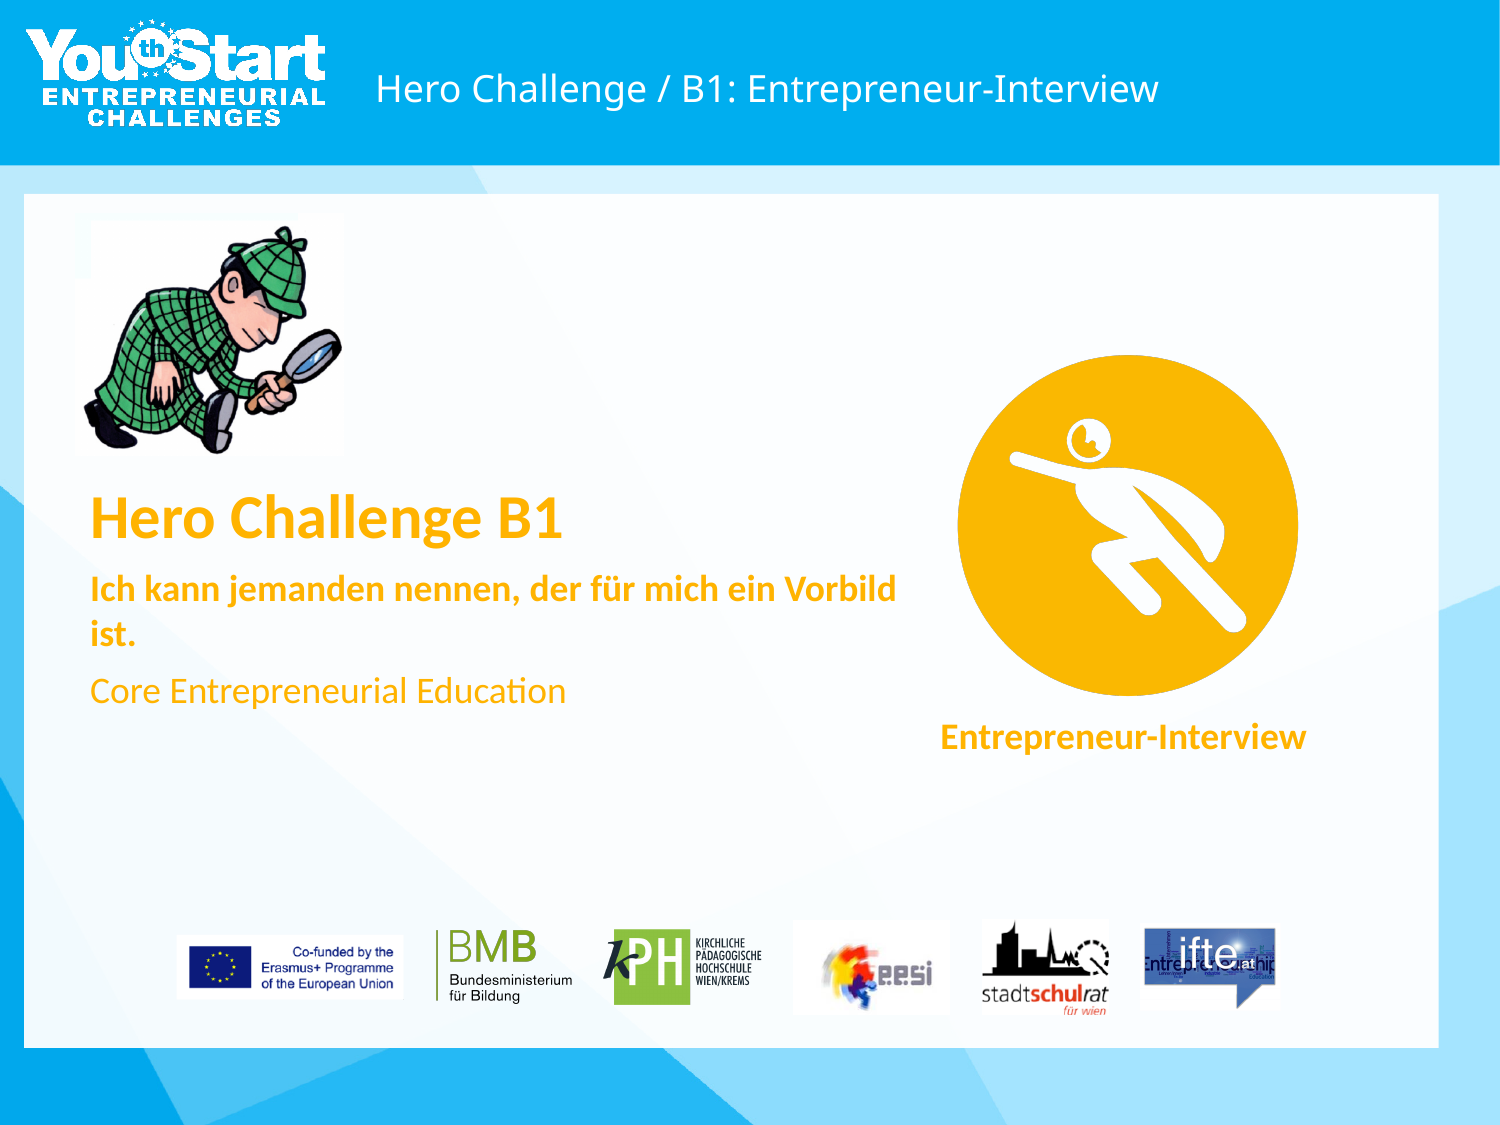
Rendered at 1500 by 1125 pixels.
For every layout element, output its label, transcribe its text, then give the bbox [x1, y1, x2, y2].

picture [262, 89, 275, 104]
picture [161, 89, 175, 104]
picture [186, 110, 199, 126]
picture [64, 46, 100, 80]
picture [1140, 923, 1281, 1012]
picture [981, 919, 1109, 1015]
picture [83, 89, 98, 104]
picture [89, 110, 103, 126]
picture [109, 110, 124, 126]
picture [292, 89, 307, 104]
picture [226, 110, 241, 126]
picture [901, 298, 1355, 753]
picture [313, 89, 324, 104]
picture [211, 36, 270, 80]
picture [247, 110, 260, 126]
picture [151, 110, 163, 126]
picture [132, 29, 210, 81]
text_box Hero Challenge B1 Ich kann jemanden nennen, der für mich ein Vorbild ist. Core Entrepreneurial Education [75, 300, 919, 887]
picture [75, 213, 344, 457]
picture [266, 110, 279, 126]
picture [27, 30, 75, 79]
picture [204, 110, 219, 126]
picture [276, 36, 324, 80]
picture [168, 110, 180, 126]
picture [181, 89, 194, 104]
picture [103, 46, 137, 80]
picture [176, 934, 405, 1001]
picture [104, 89, 117, 104]
text_box Entrepreneur-Interview [820, 704, 1436, 765]
picture [44, 89, 57, 104]
picture [240, 89, 255, 105]
text_box Hero Challenge / B1: Entrepreneur-Interview [0, 0, 1500, 168]
picture [63, 89, 78, 104]
picture [222, 89, 234, 104]
text_box [22, 192, 1441, 1050]
picture [793, 920, 951, 1015]
picture [0, 168, 1500, 1125]
picture [142, 89, 155, 104]
picture [200, 89, 214, 104]
picture [603, 929, 762, 1006]
picture [123, 89, 136, 104]
picture [129, 110, 146, 126]
picture [435, 930, 572, 1004]
